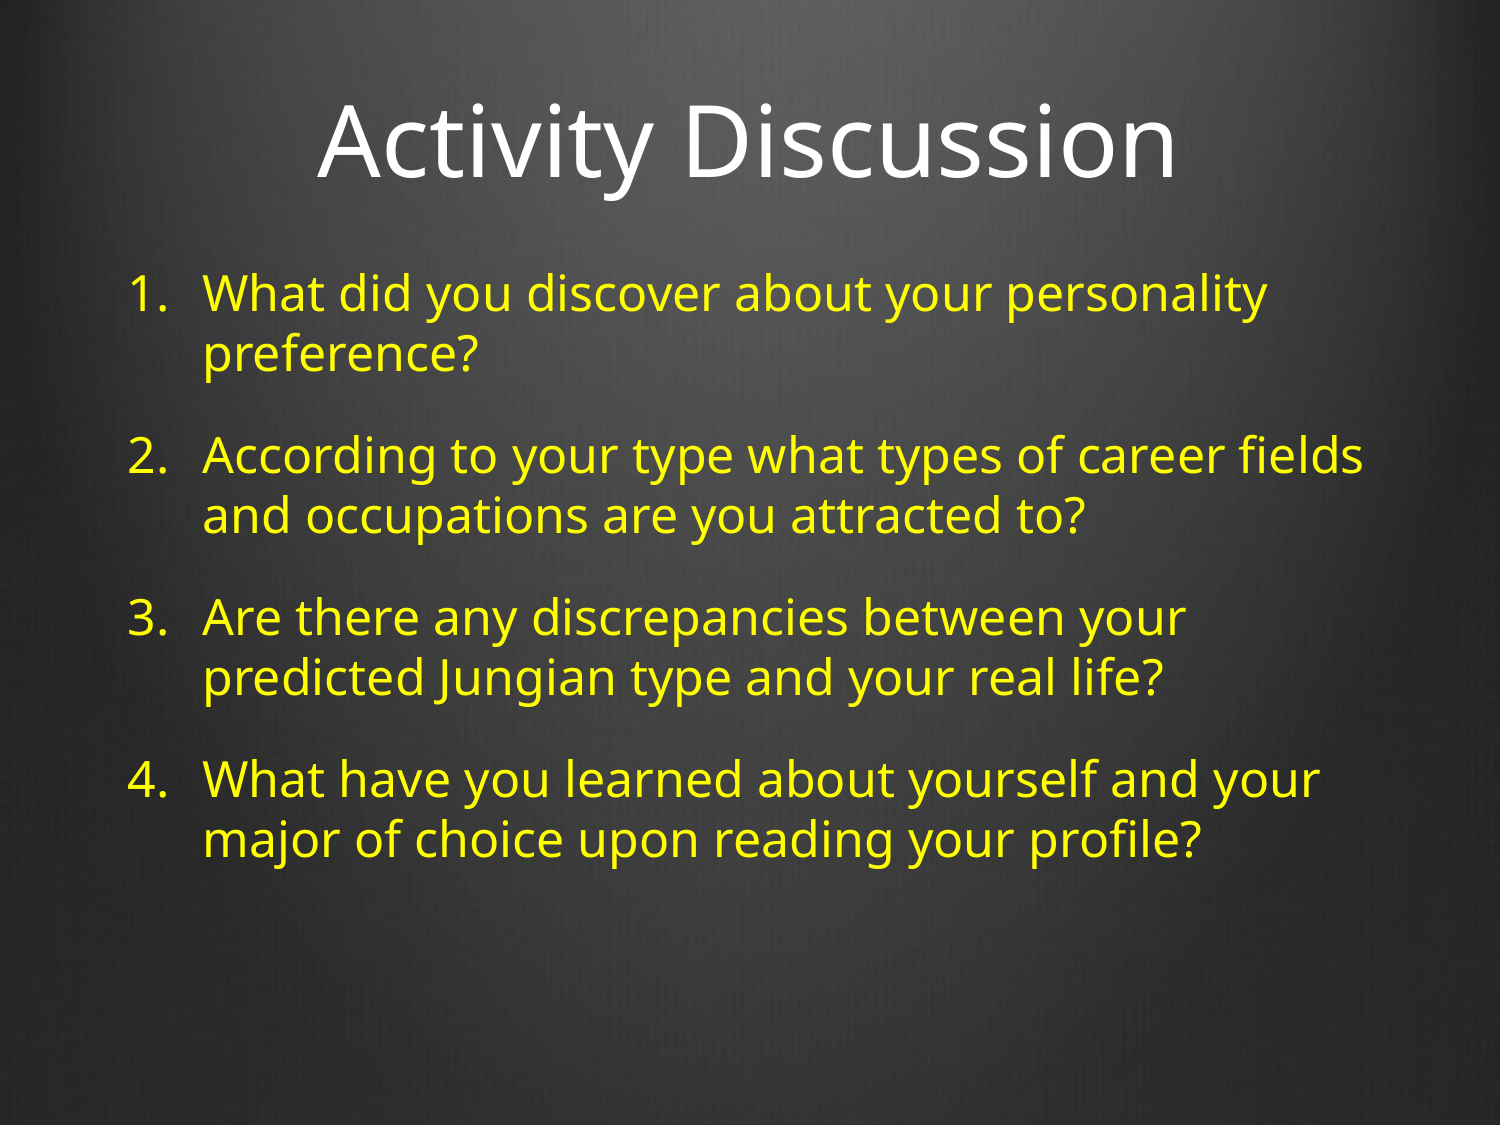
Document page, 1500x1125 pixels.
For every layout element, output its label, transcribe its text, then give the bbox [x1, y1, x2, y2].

title Activity Discussion [112, 19, 1388, 254]
list What did you discover about your personality preference? According to your type what types of career fields and occupations are you attracted to? Are there any discrepancies between your predicted Jungian type and your real life? What have you learned about yourself and your major of choice upon reading your profile? [112, 254, 1388, 1005]
